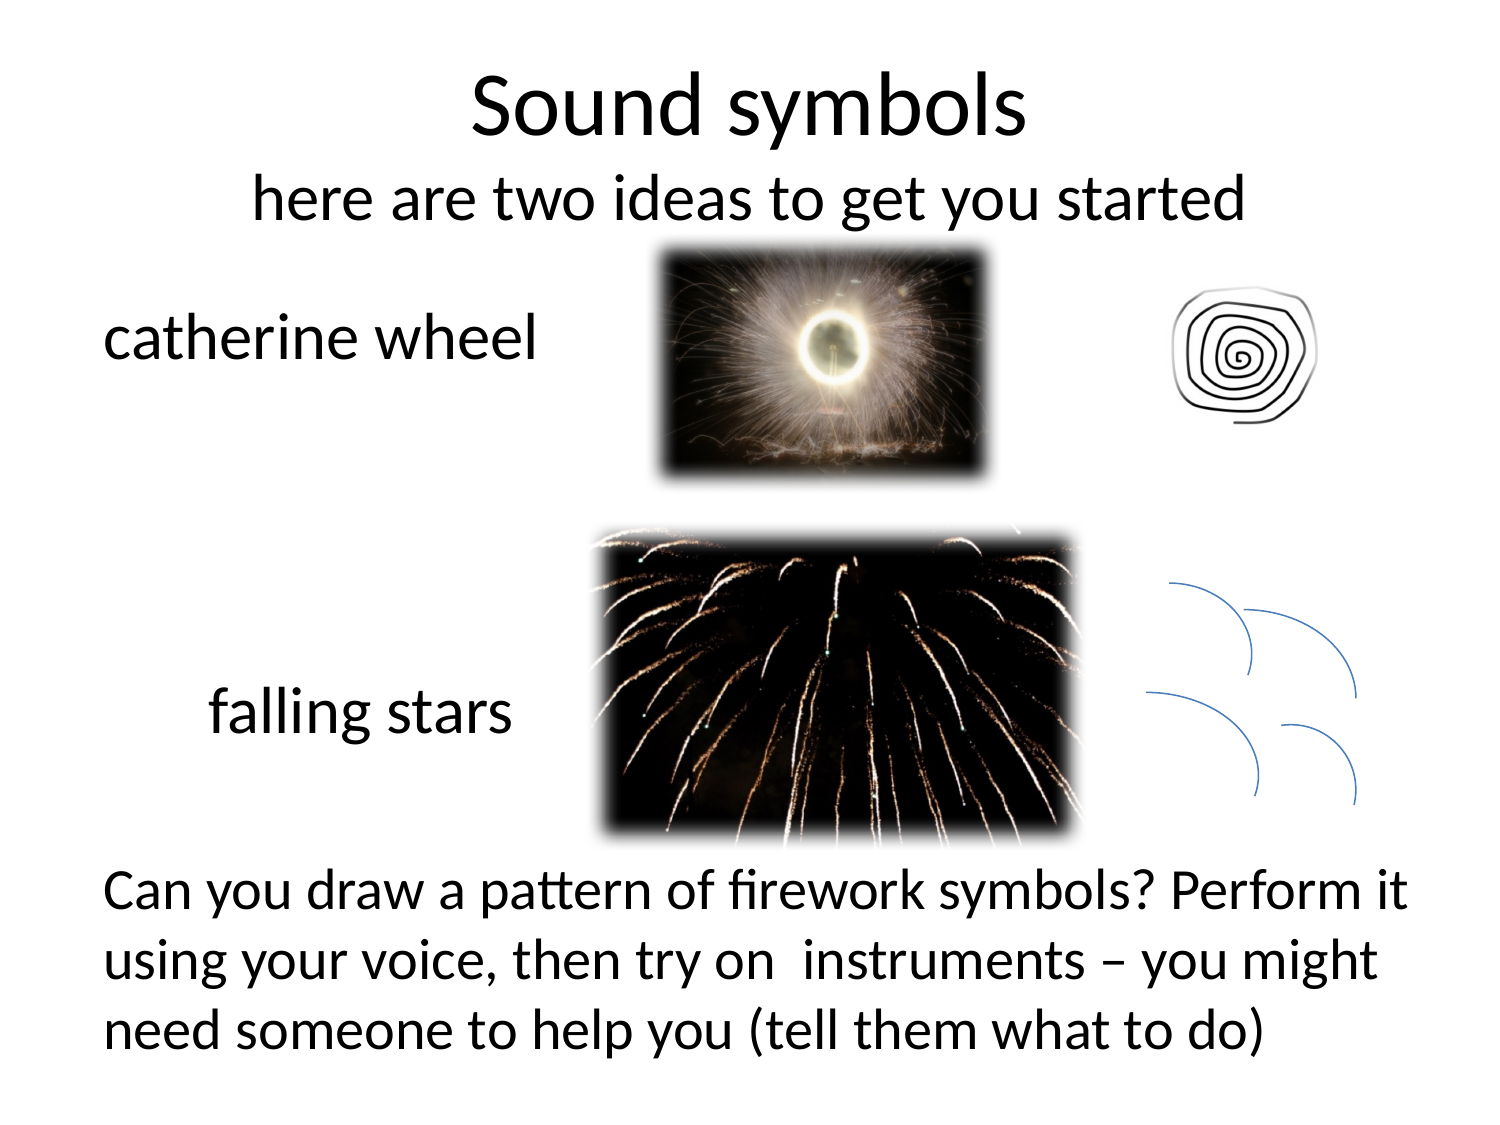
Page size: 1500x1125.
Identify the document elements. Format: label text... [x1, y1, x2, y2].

picture [1160, 280, 1327, 446]
text_box [1169, 582, 1253, 676]
text_box [1145, 691, 1260, 797]
list catherine wheel falling stars Can you draw a pattern of firework symbols? Perform it using your voice, then try on instruments – you might need someone to help you (tell them what to do) [88, 285, 1439, 1029]
text_box [1281, 723, 1357, 806]
picture [585, 520, 1089, 853]
picture [643, 231, 1003, 495]
title Sound symbols here are two ideas to get you started [75, 45, 1425, 233]
text_box [1243, 608, 1357, 699]
